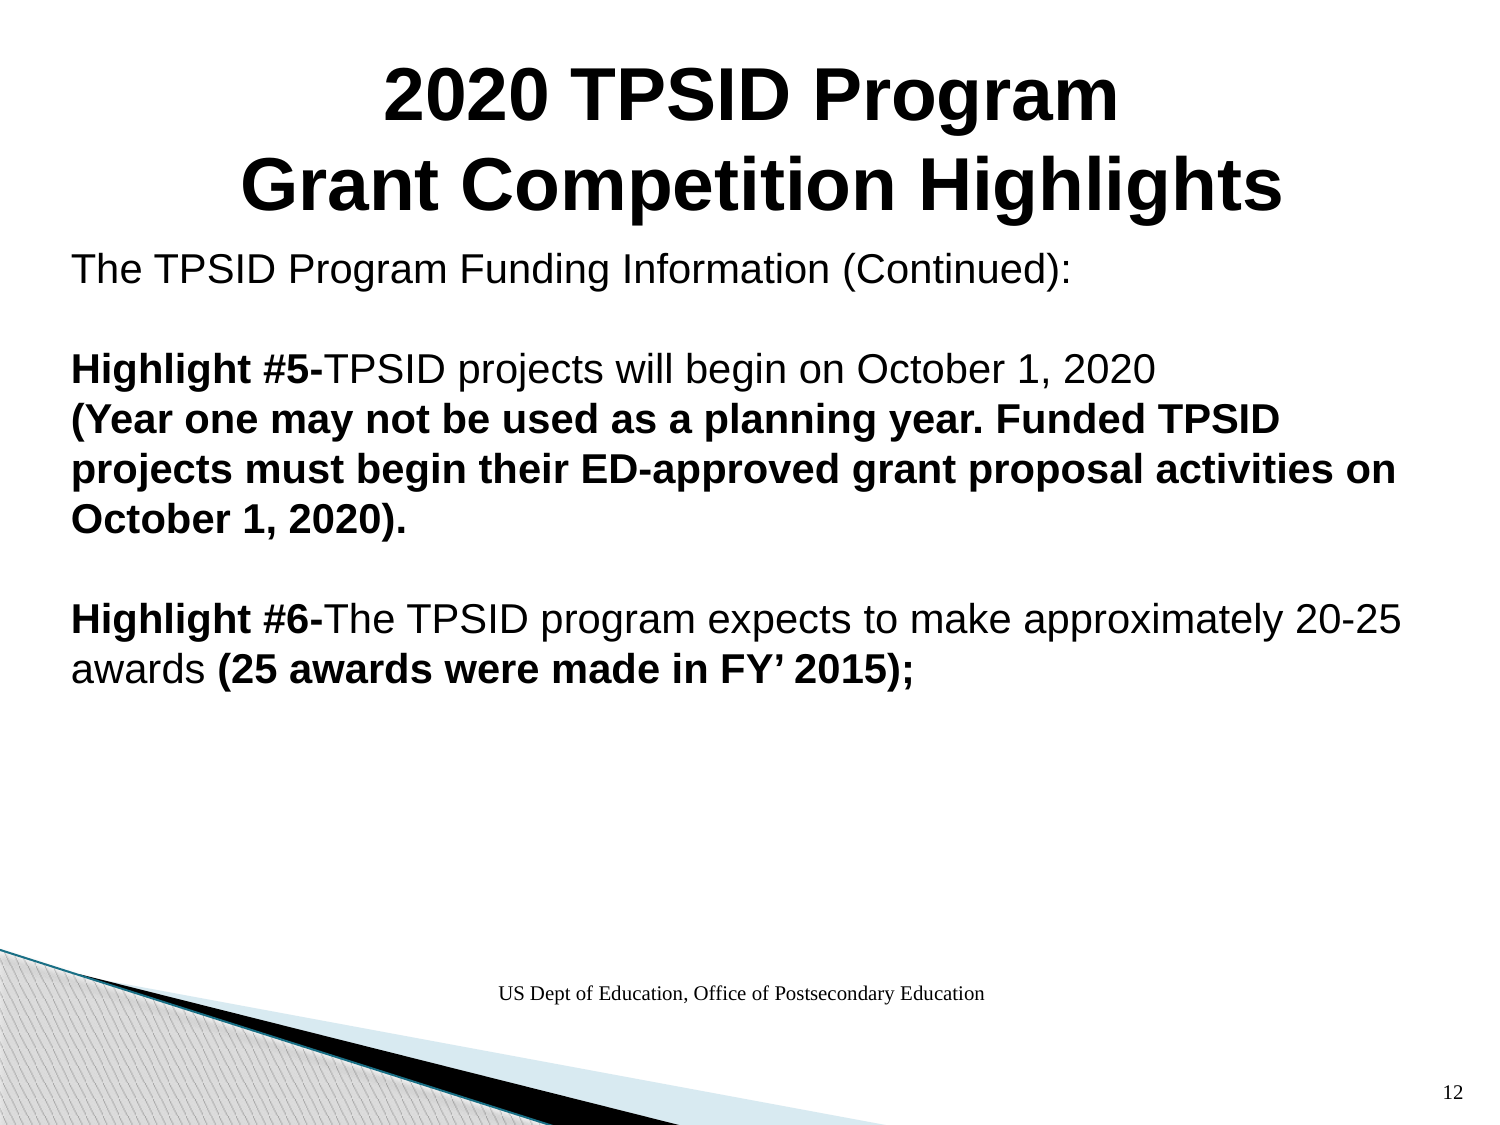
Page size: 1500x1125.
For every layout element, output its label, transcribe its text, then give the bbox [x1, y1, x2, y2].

slide_number 12 [1418, 1051, 1479, 1112]
footer US Dept of Education, Office of Postsecondary Education [412, 991, 1000, 1013]
text_box The TPSID Program Funding Information (Continued): Highlight #5-TPSID projects will begin on October 1, 2020 (Year one may not be used as a planning year. Funded TPSID projects must begin their ED-approved grant proposal activities on October 1, 2020). Highlight #6-The TPSID program expects to make approximately 20-25 awards (25 awards were made in FY’ 2015); [55, 234, 1456, 886]
title 2020 TPSID Program Grant Competition Highlights [87, 37, 1438, 234]
